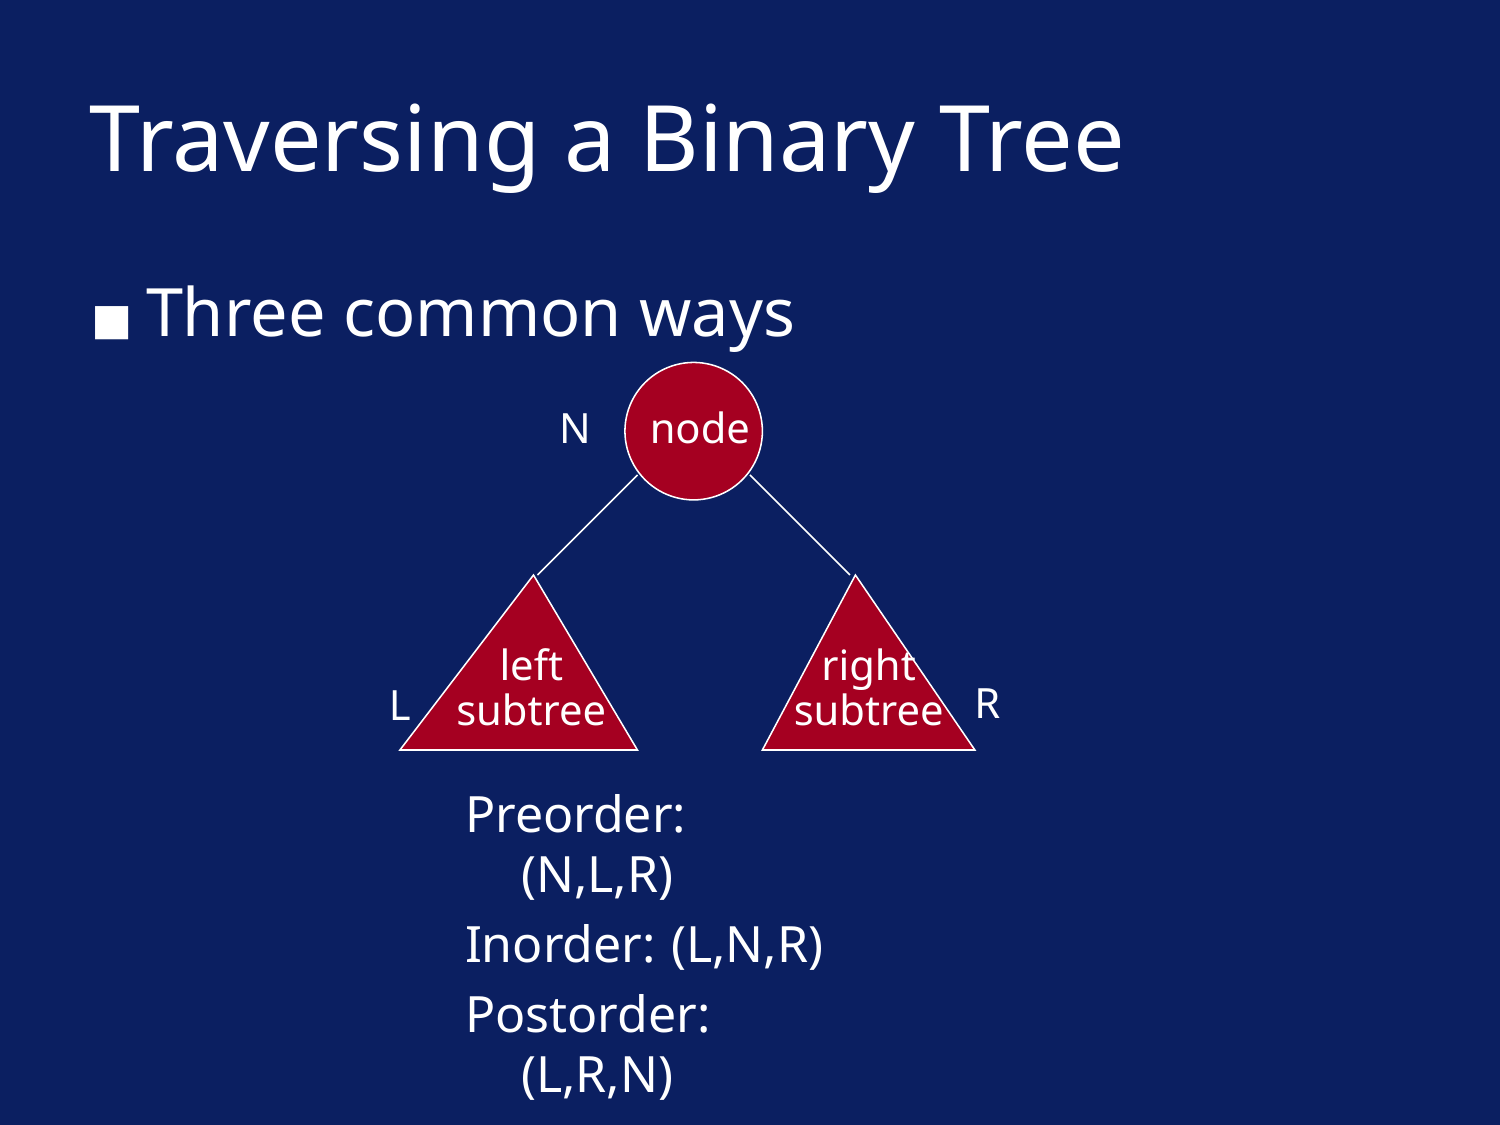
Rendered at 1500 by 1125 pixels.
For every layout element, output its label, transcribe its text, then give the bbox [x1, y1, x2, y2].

text_box [399, 729, 638, 751]
text_box Preorder: (N,L,R) Inorder: (L,N,R) Postorder: (L,R,N) [450, 774, 950, 1000]
text_box L [362, 677, 438, 738]
text_box [762, 728, 975, 751]
title Traversing a Binary Tree [74, 59, 1425, 210]
text_box node [624, 394, 775, 460]
text_box N [537, 399, 613, 460]
text_box [822, 575, 898, 637]
text_box [635, 362, 752, 394]
text_box [631, 460, 757, 500]
list Three common ways [74, 262, 1425, 413]
text_box right subtree [774, 637, 963, 743]
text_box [537, 474, 638, 576]
text_box R [949, 674, 1025, 735]
text_box left subtree [437, 637, 625, 743]
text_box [749, 474, 851, 576]
text_box [486, 576, 571, 637]
